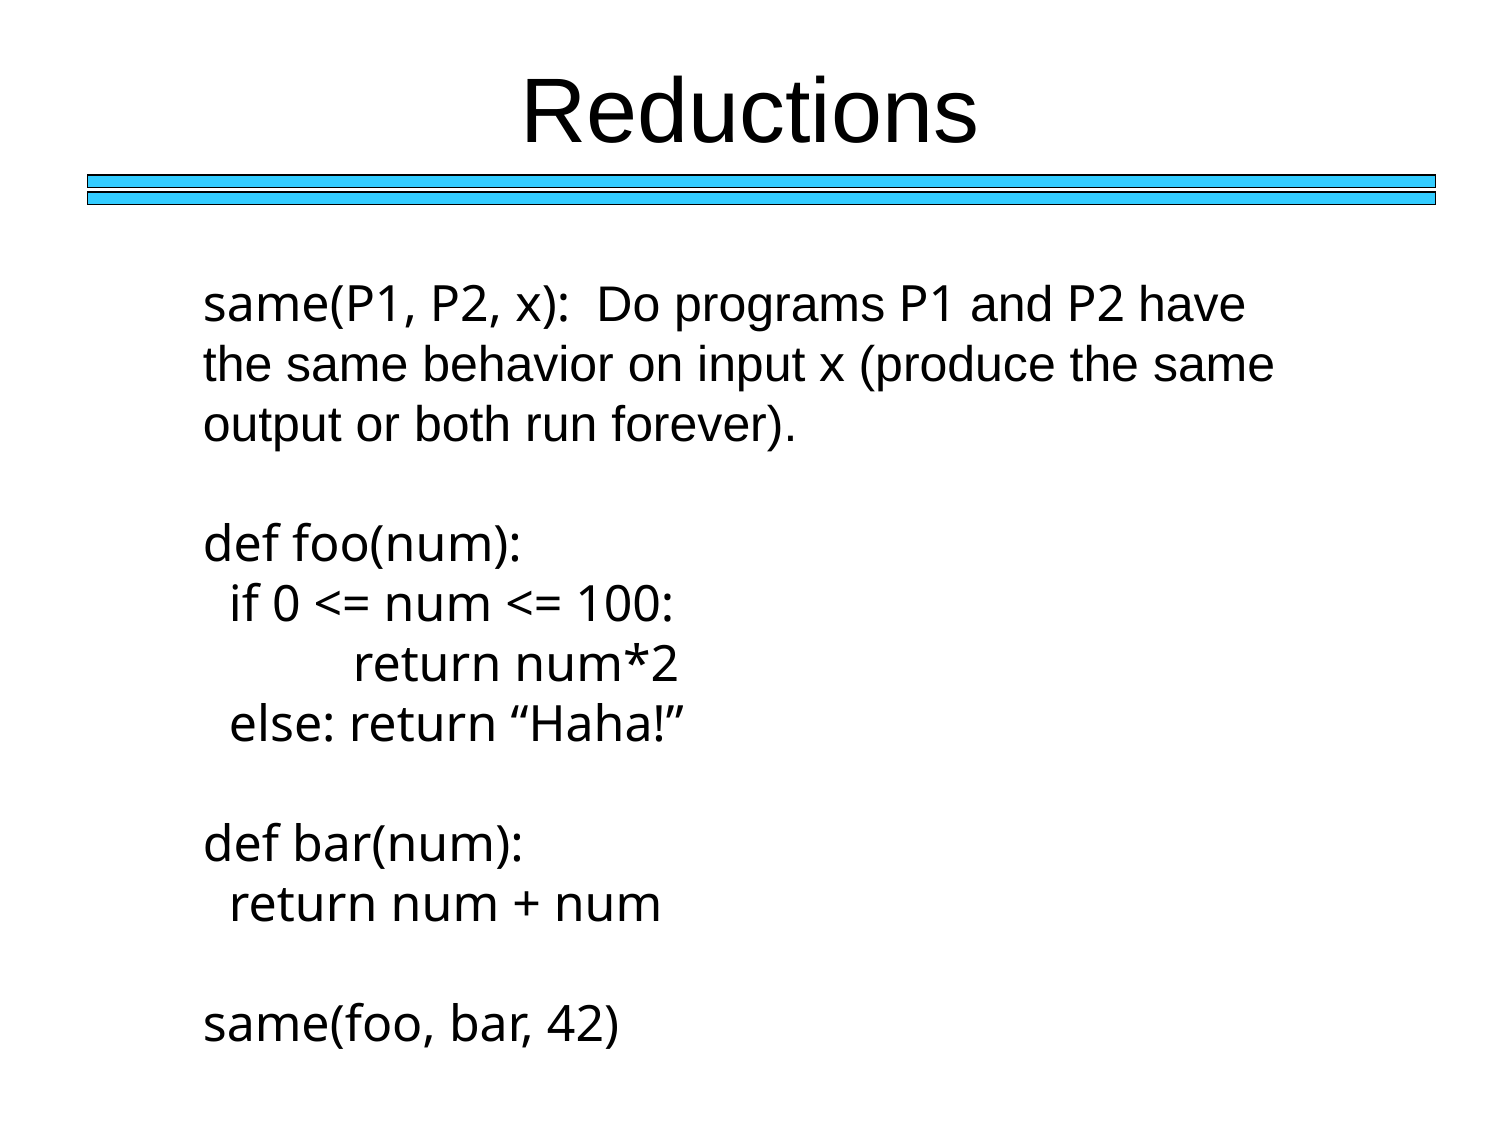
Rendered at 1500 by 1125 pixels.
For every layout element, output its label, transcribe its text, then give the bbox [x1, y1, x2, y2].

title Reductions [112, 12, 1388, 173]
text_box same(P1, P2, x): Do programs P1 and P2 have the same behavior on input x (produce the same output or both run forever). def foo(num): if 0 <= num <= 100: return num*2 else: return “Haha!” def bar(num): return num + num same(foo, bar, 42) [188, 264, 1291, 1125]
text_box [87, 174, 1436, 205]
